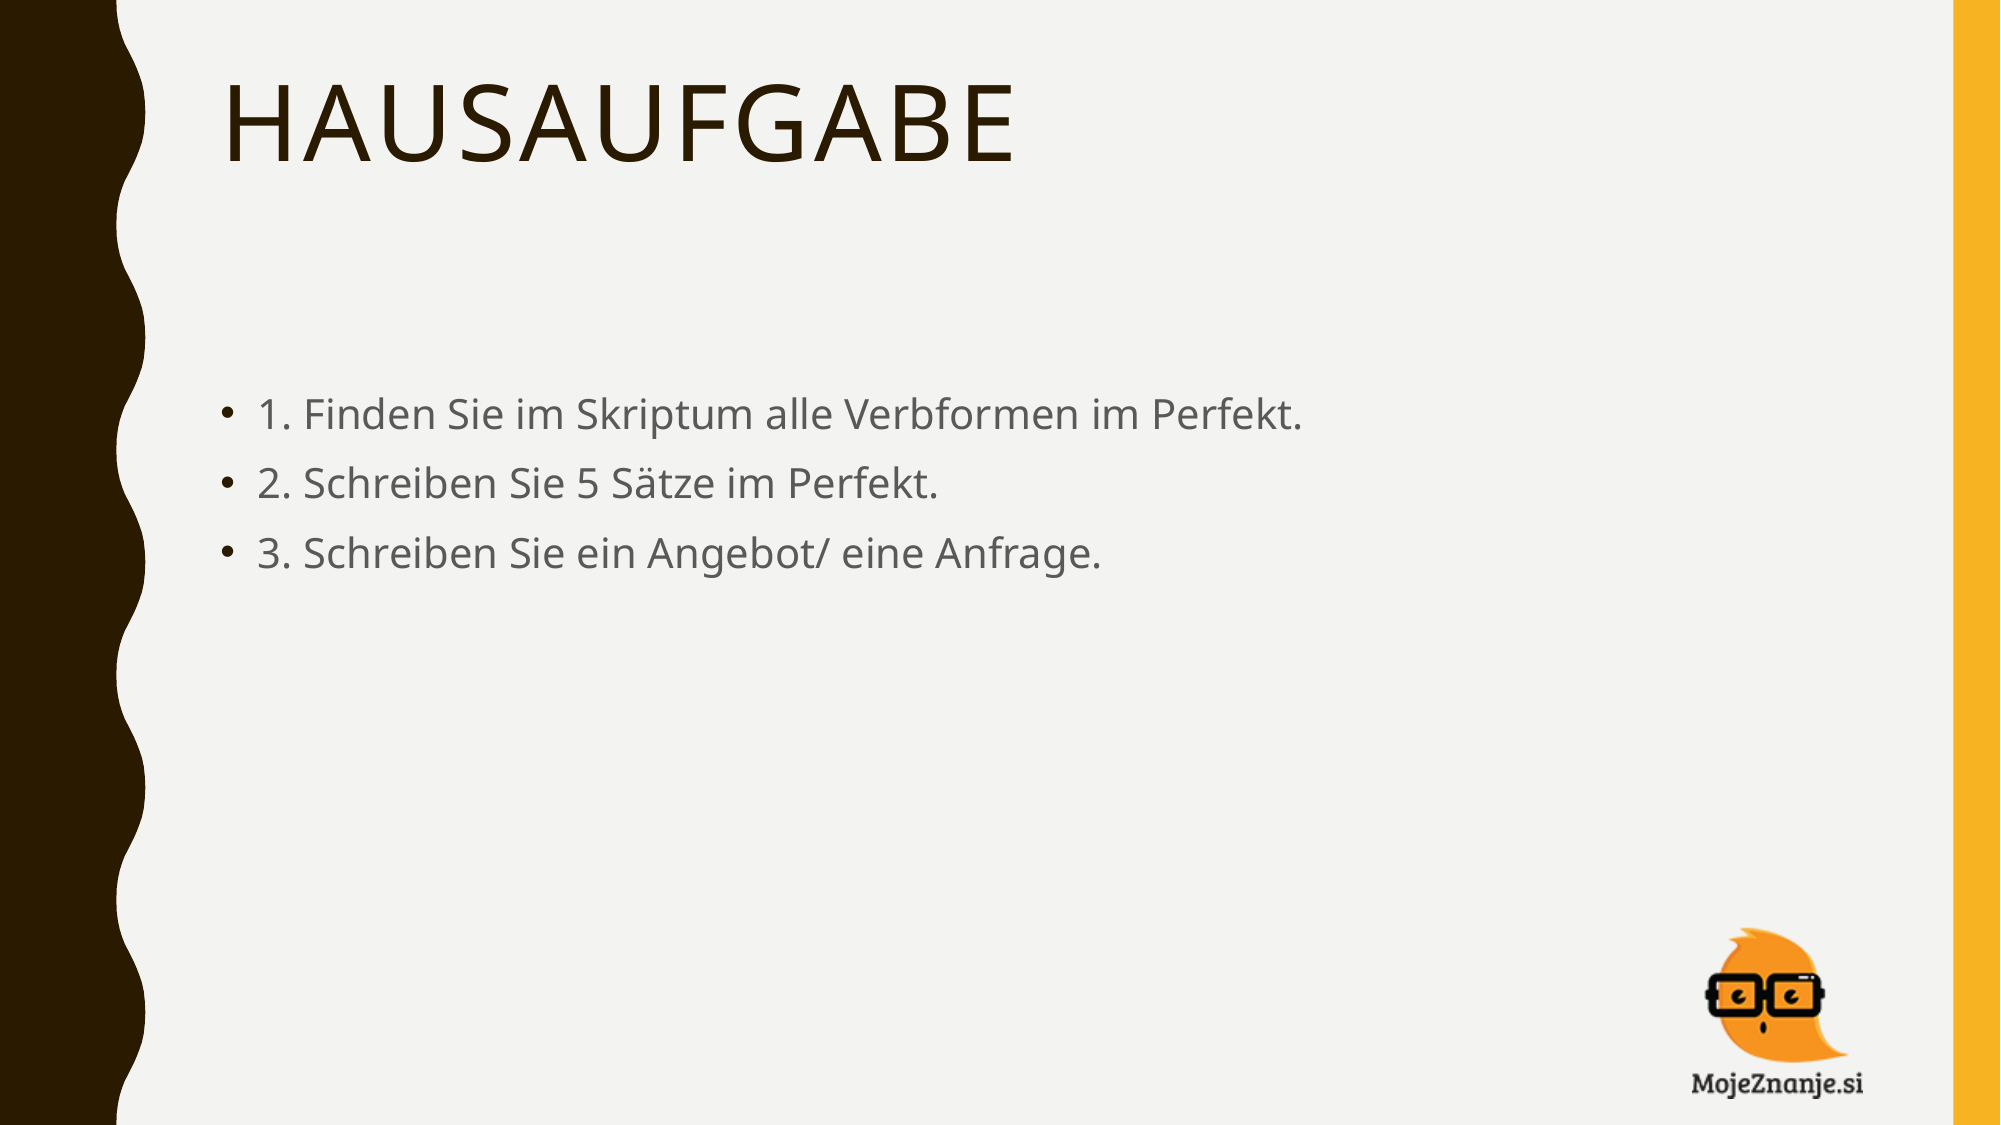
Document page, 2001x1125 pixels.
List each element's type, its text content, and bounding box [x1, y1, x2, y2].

title HAUSAUFGABE [205, 62, 1875, 308]
picture [1692, 965, 1863, 1099]
list 1. Finden Sie im Skriptum alle Verbformen im Perfekt. 2. Schreiben Sie 5 Sätze im Perfekt. 3. Schreiben Sie ein Angebot/ eine Anfrage. [205, 375, 1875, 965]
